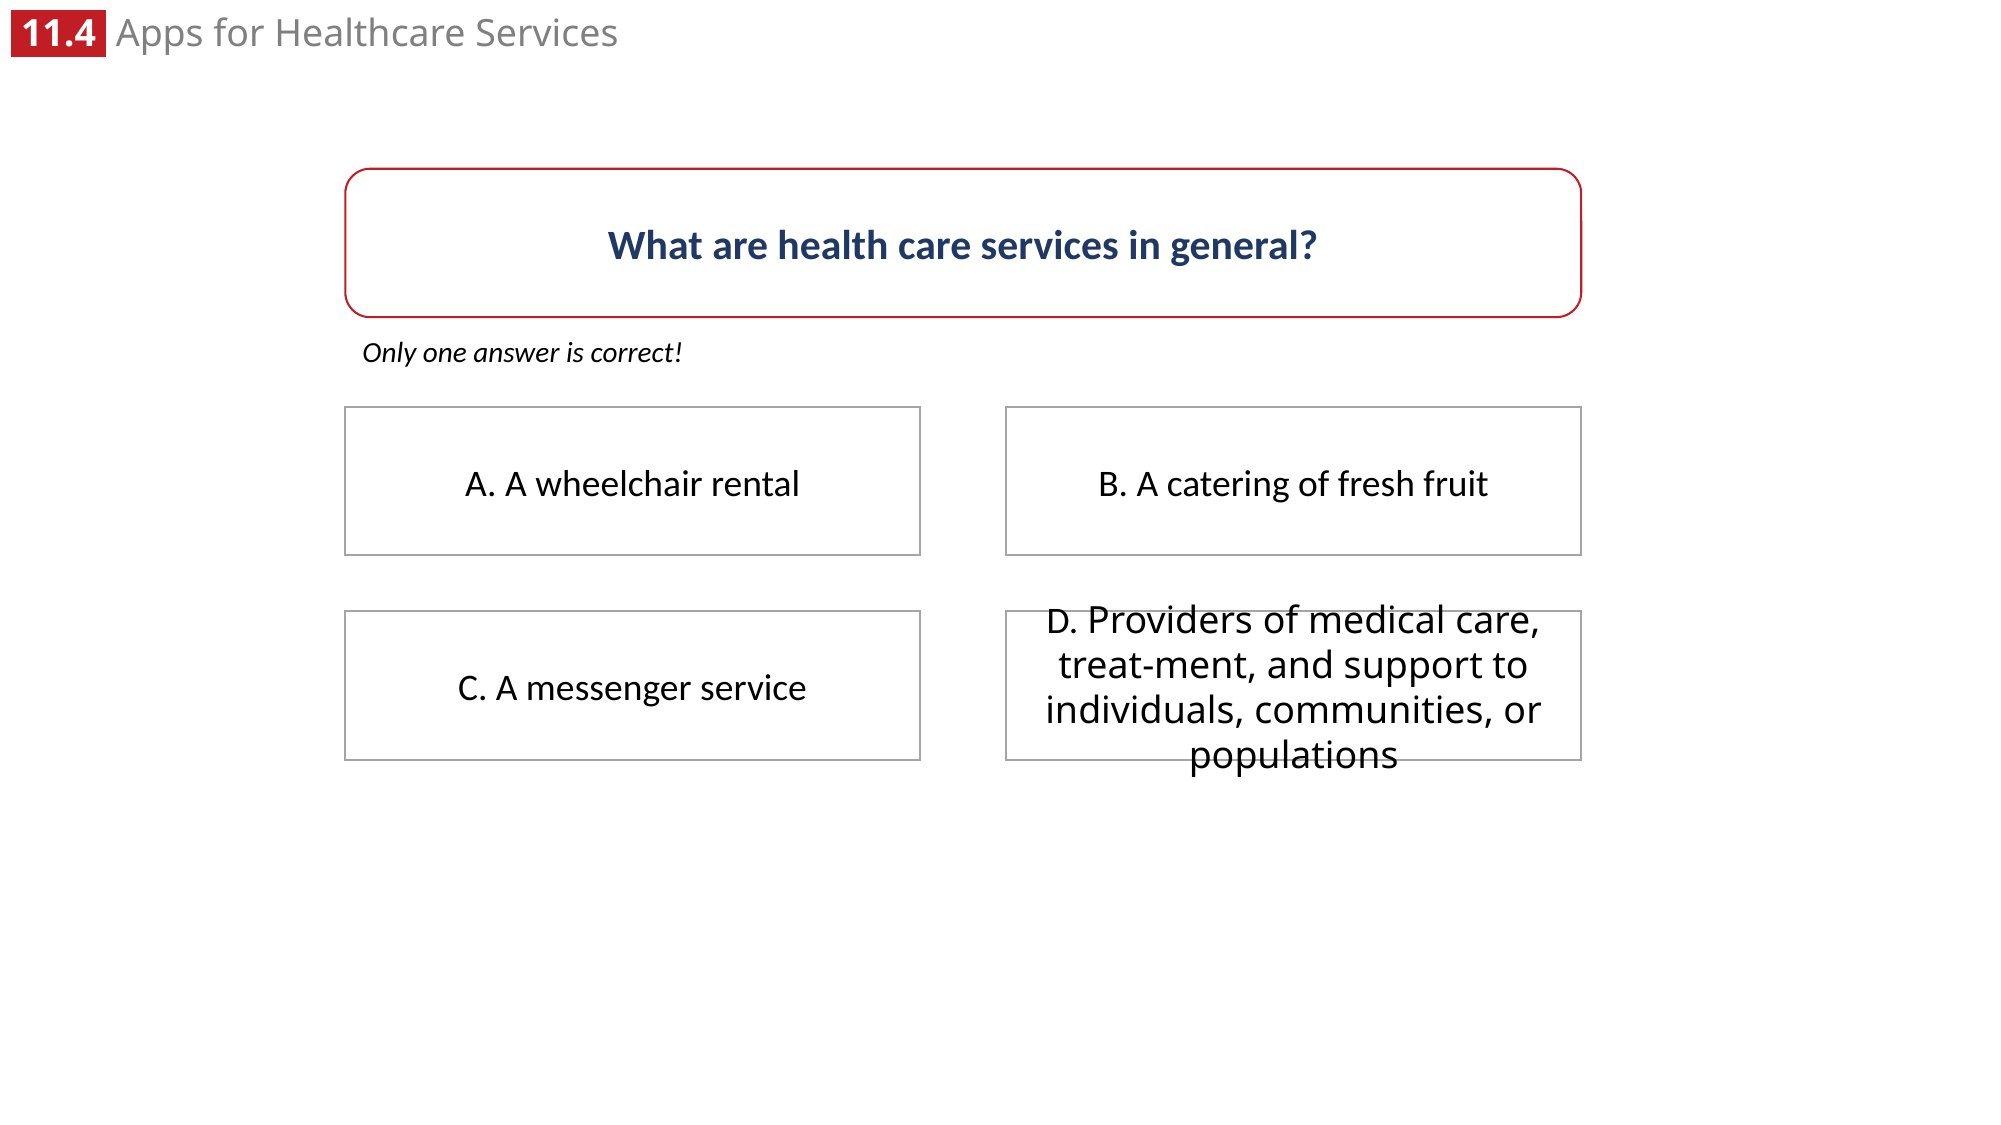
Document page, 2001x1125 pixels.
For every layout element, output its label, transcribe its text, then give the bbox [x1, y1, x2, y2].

text_box D. Providers of medical care, treat-ment, and support to individuals, communities, or populations [1005, 610, 1582, 761]
text_box C. A messenger service [344, 610, 921, 761]
text_box What are health care services in general? [344, 167, 1583, 319]
text_box Only one answer is correct! [347, 325, 699, 376]
text_box A. A wheelchair rental [344, 406, 921, 556]
text_box B. A catering of fresh fruit [1005, 406, 1582, 556]
